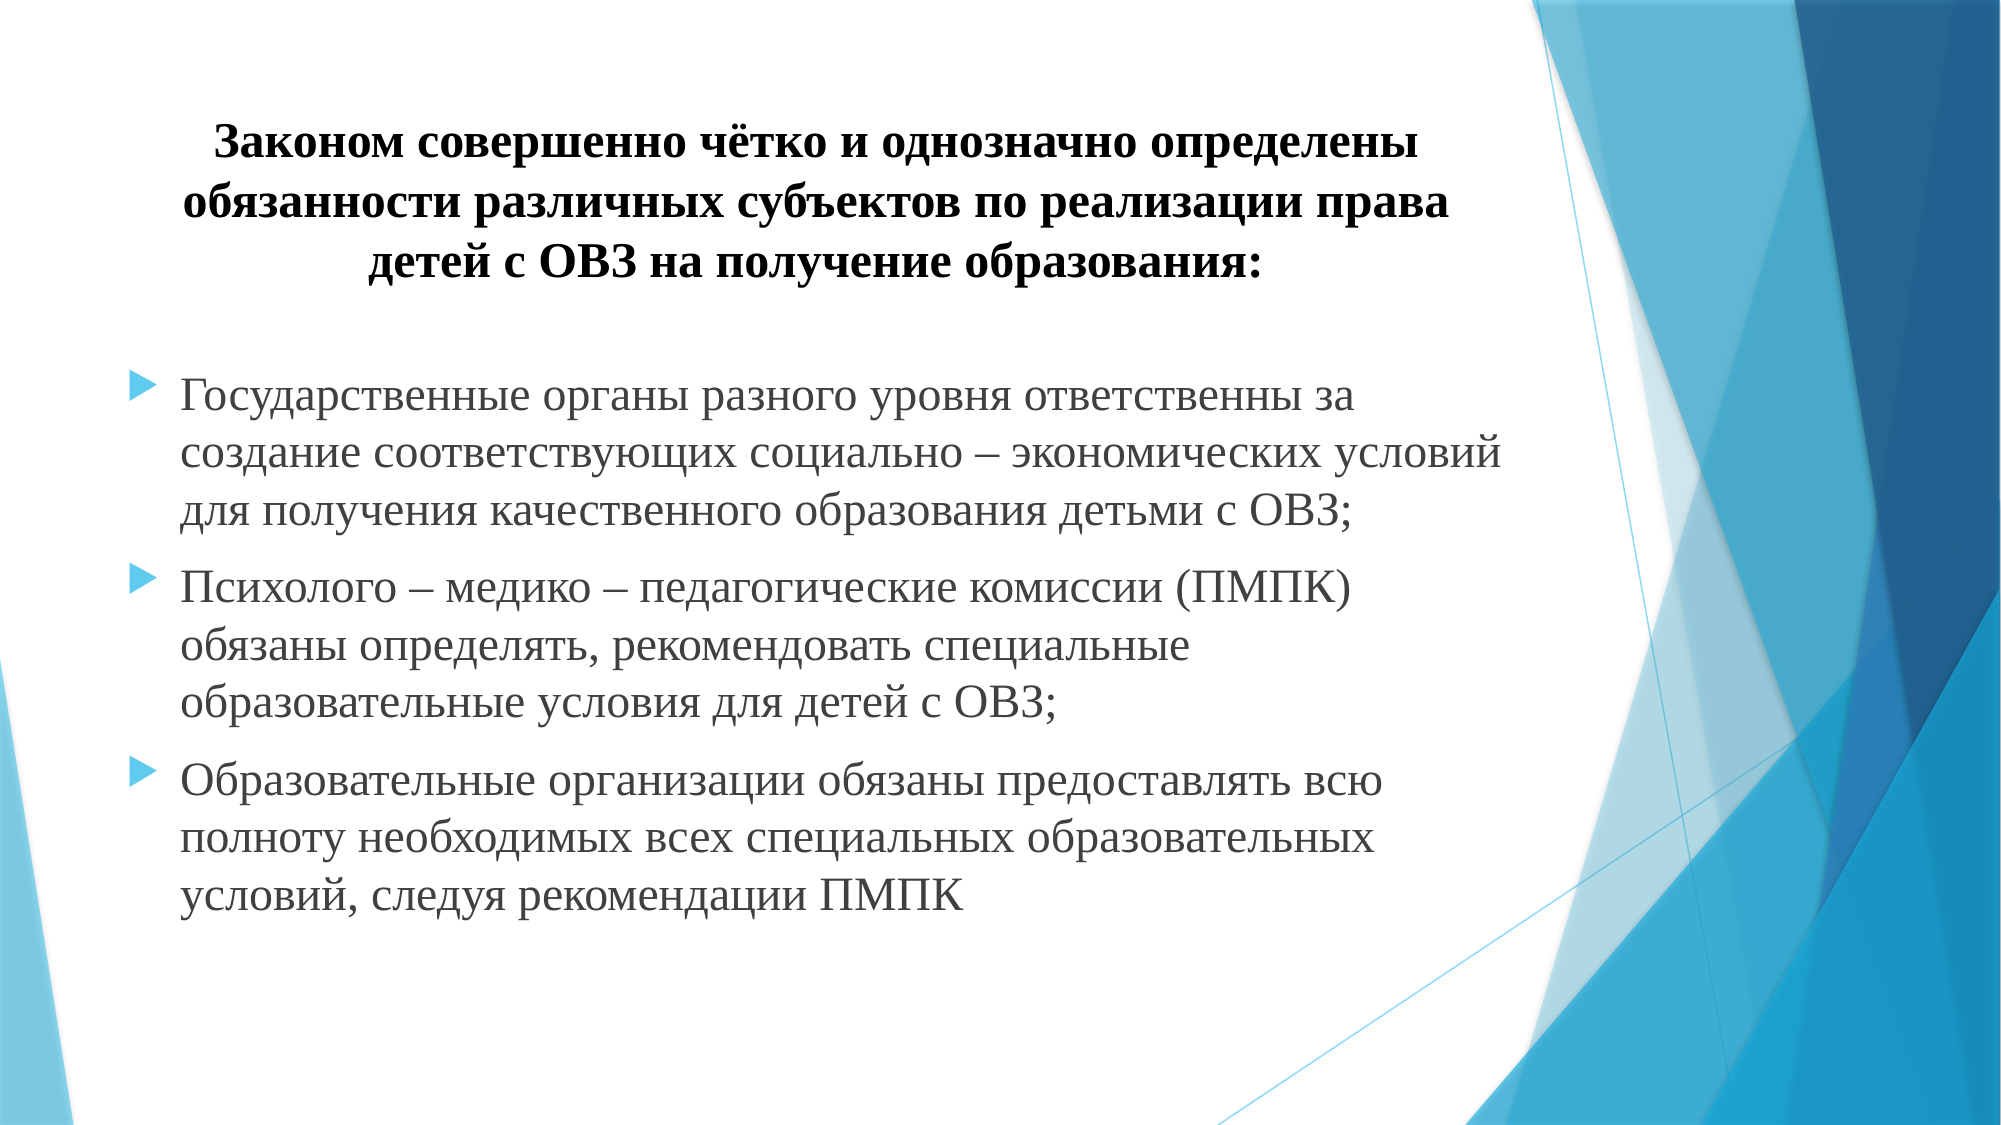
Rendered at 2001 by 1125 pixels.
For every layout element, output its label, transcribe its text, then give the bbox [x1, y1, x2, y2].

list Государственные органы разного уровня ответственны за создание соответствующих социально – экономических условий для получения качественного образования детьми с ОВЗ; Психолого – медико – педагогические комиссии (ПМПК) обязаны определять, рекомендовать специальные образовательные условия для детей с ОВЗ; Образовательные организации обязаны предоставлять всю полноту необходимых всех специальных образовательных условий, следуя рекомендации ПМПК [111, 354, 1522, 992]
title Законом совершенно чётко и однозначно определены обязанности различных субъектов по реализации права детей с ОВЗ на получение образования: [111, 99, 1522, 317]
